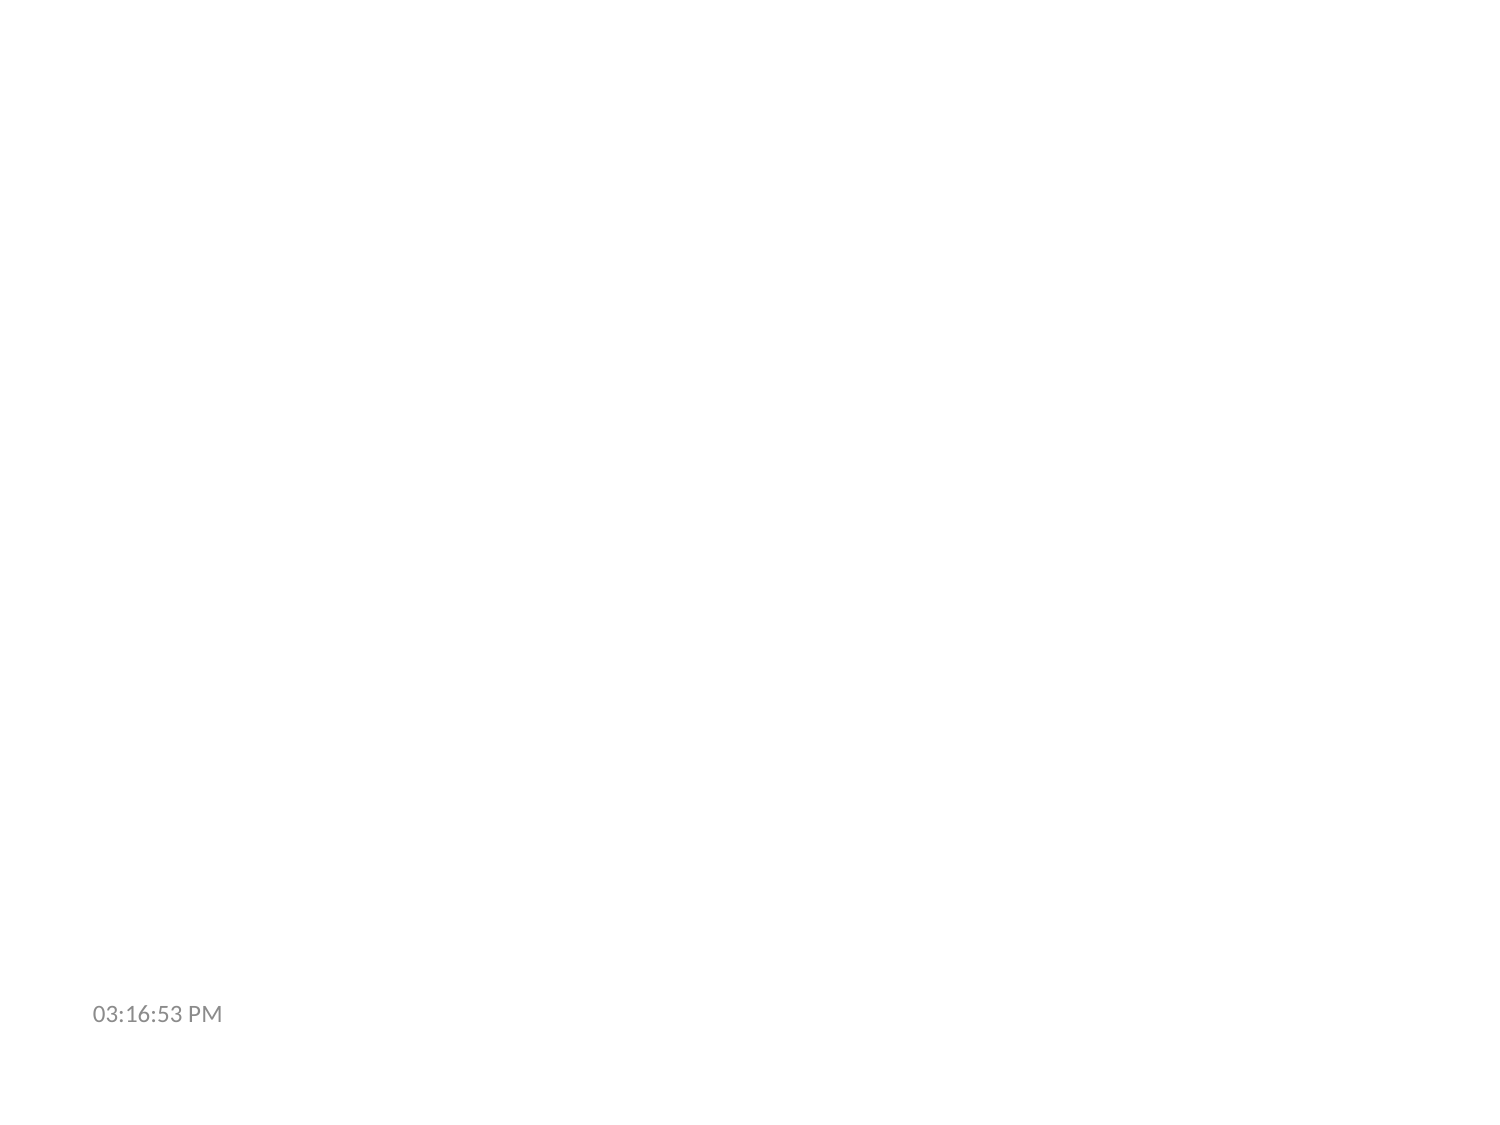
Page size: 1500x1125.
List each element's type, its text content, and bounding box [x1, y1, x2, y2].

text_box 3:35:09 PM [77, 982, 428, 1043]
